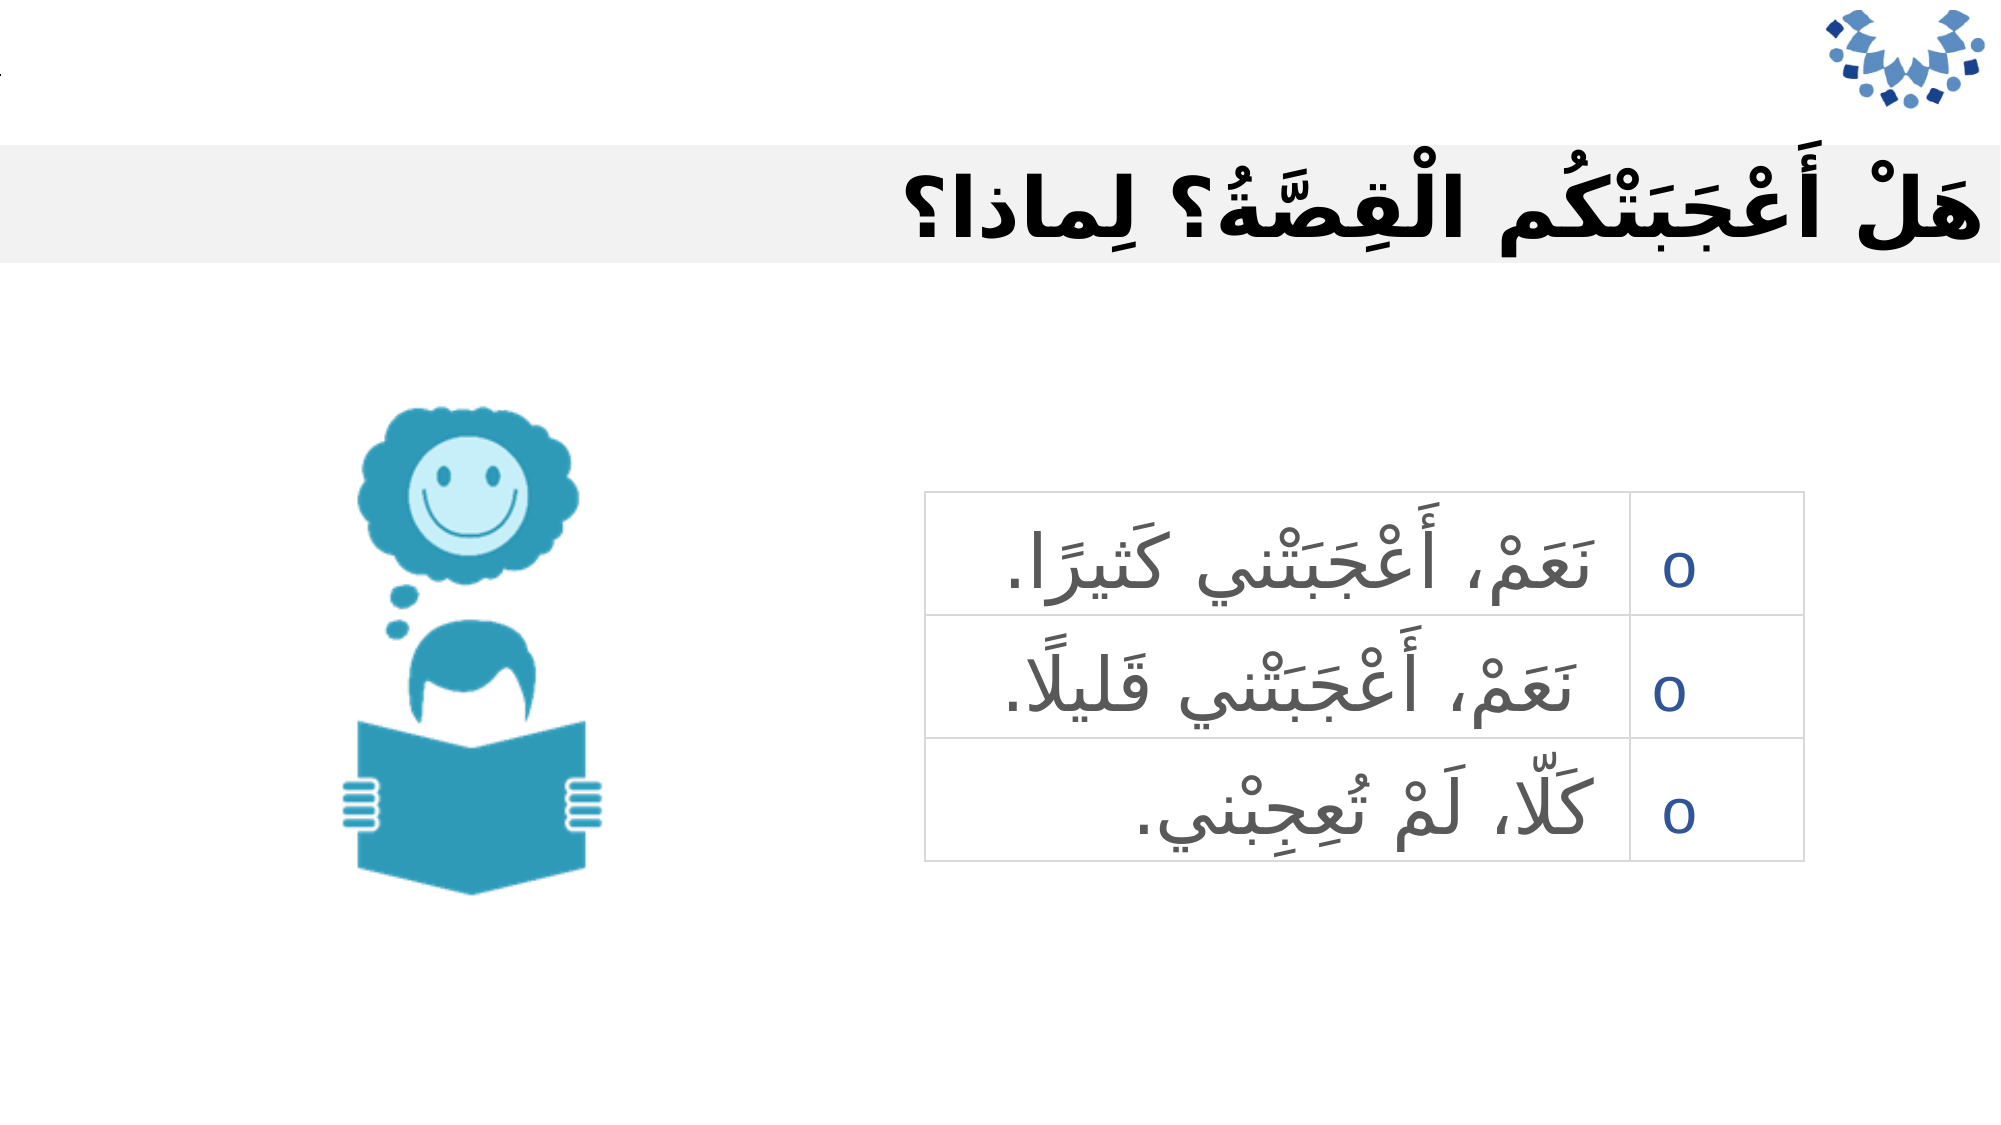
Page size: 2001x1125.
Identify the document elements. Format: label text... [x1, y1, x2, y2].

table_cell [1631, 616, 1803, 737]
text_box هَلْ أَعْجَبَتْكُم الْقِصَّةُ؟ لِماذا؟ [0, 146, 2000, 262]
text_box [0, 0, 2000, 75]
table_header نَعَمْ، أَعْجَبَتْني كَثيرًا. [926, 493, 1629, 614]
table_cell كَلّا، لَمْ تُعِجِبْني. [926, 739, 1629, 860]
picture [1816, 75, 1992, 114]
picture [209, 384, 734, 909]
table_header [1631, 493, 1803, 614]
table_cell نَعَمْ، أَعْجَبَتْني قَليلًا. [926, 616, 1629, 737]
table_cell [1631, 739, 1803, 860]
